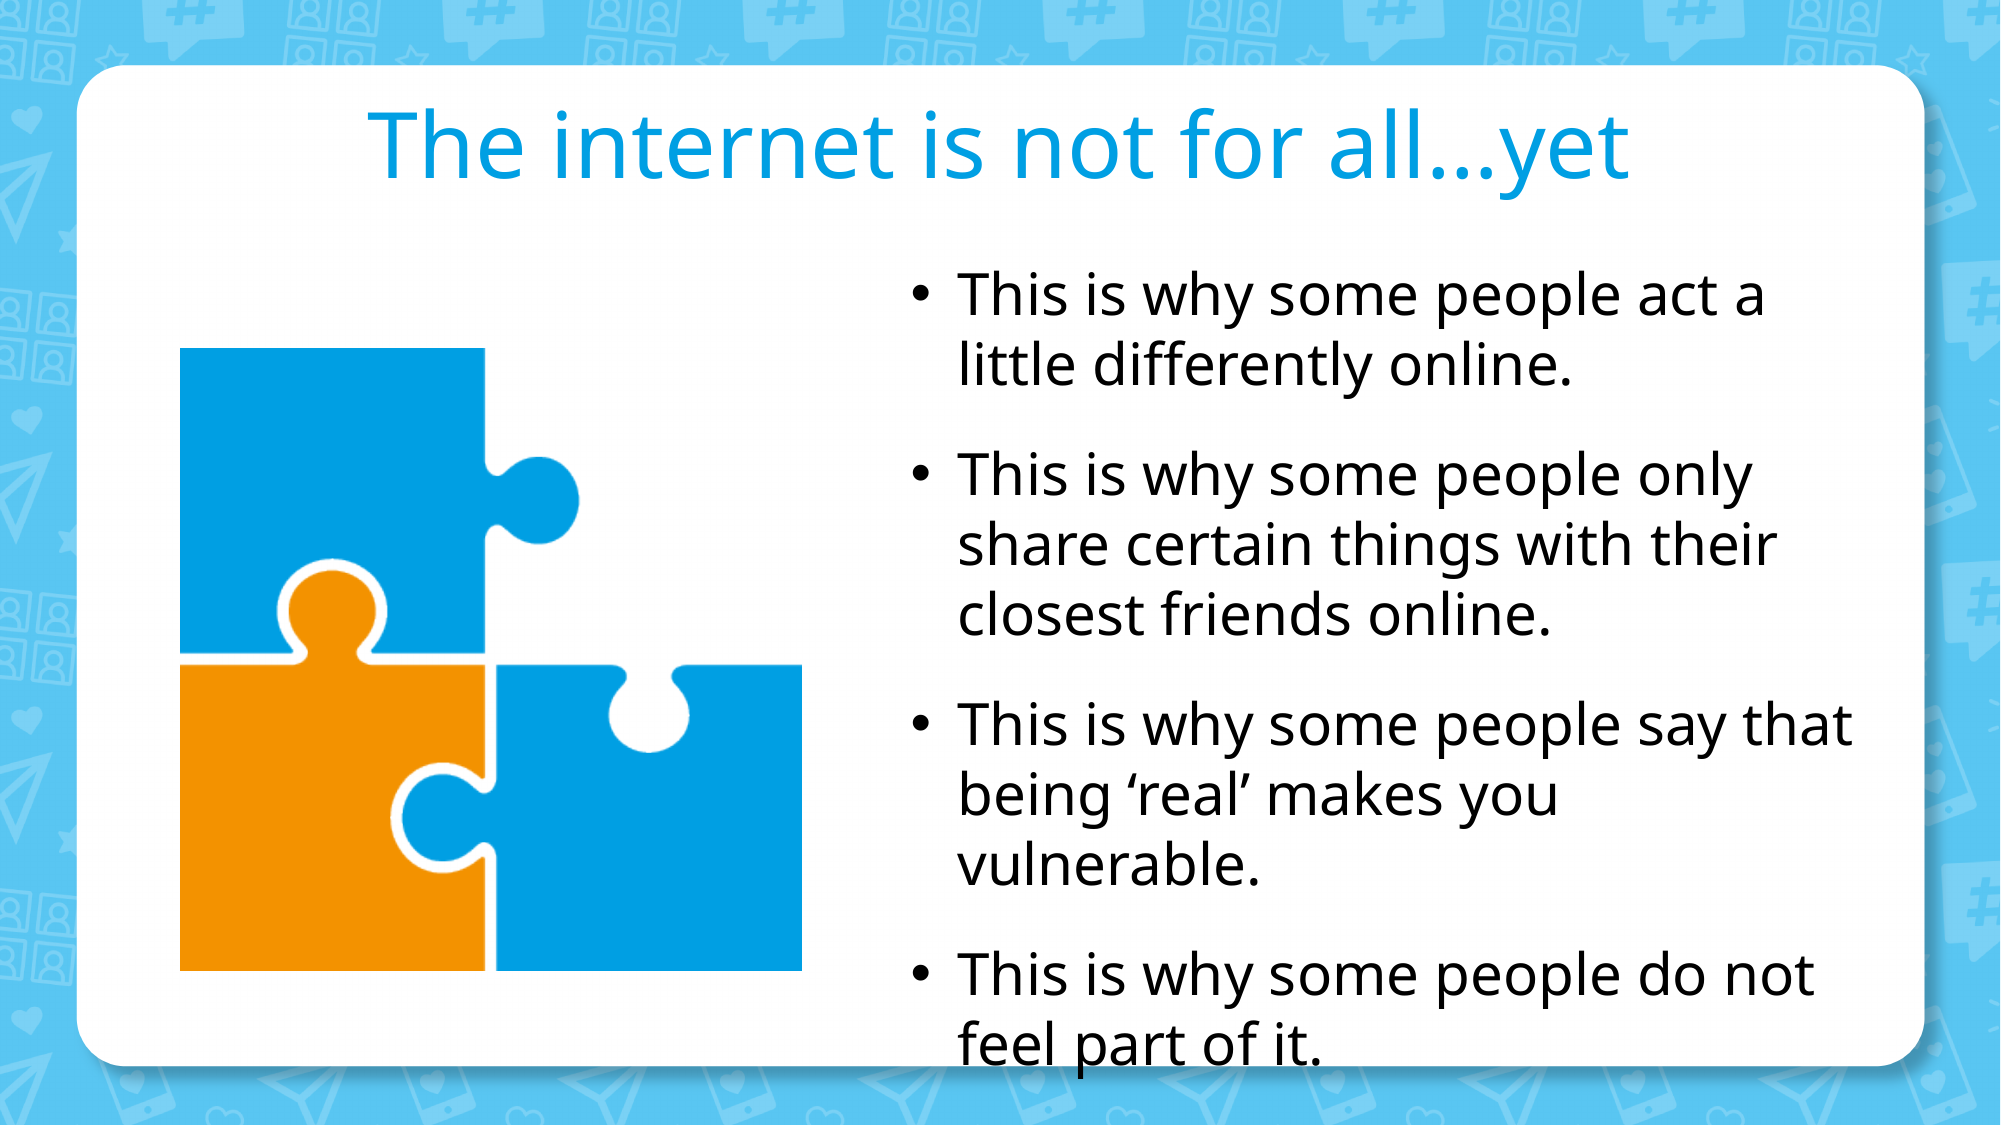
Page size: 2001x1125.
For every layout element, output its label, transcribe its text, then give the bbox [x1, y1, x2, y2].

title The internet is not for all…yet [137, 85, 1863, 212]
picture [0, 0, 2001, 1125]
text_box This is why some people act a little differently online. This is why some people only share certain things with their closest friends online. This is why some people say that being ‘real’ makes you vulnerable. This is why some people do not feel part of it. [895, 249, 1894, 1085]
